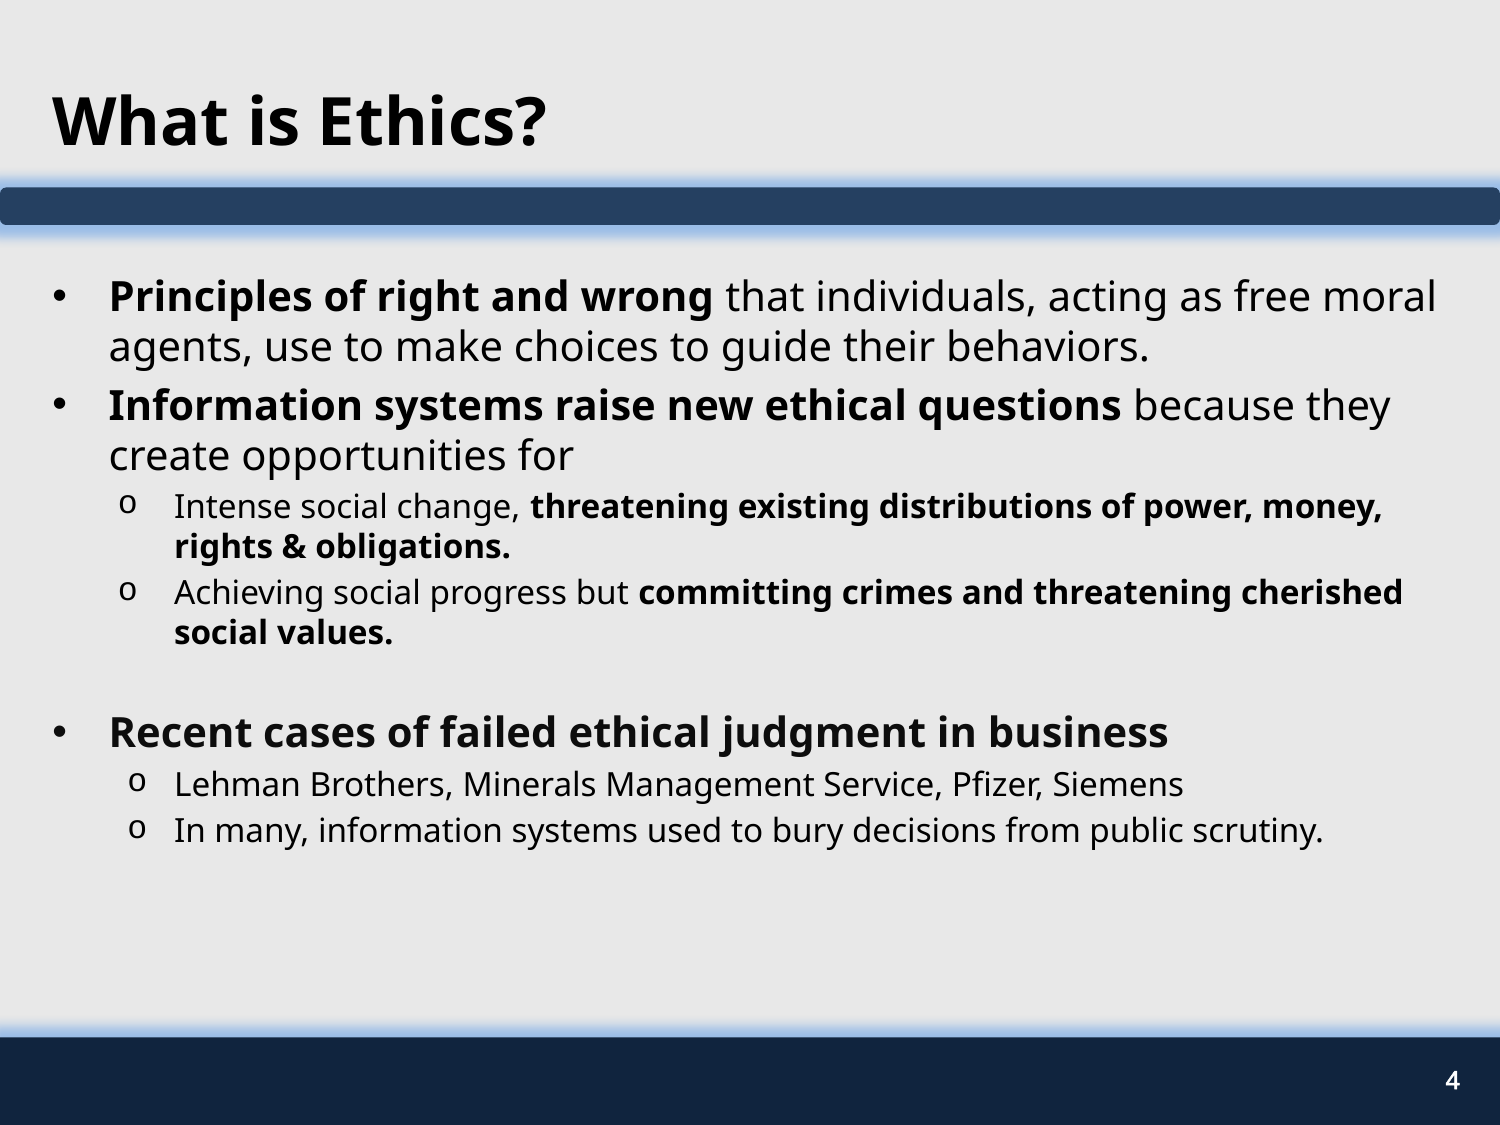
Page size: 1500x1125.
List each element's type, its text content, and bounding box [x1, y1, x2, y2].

title What is Ethics? [37, 62, 1338, 176]
list Principles of right and wrong that individuals, acting as free moral agents, use to make choices to guide their behaviors. Information systems raise new ethical questions because they create opportunities for Intense social change, threatening existing distributions of power, money, rights & obligations. Achieving social progress but committing crimes and threatening cherished social values. Recent cases of failed ethical judgment in business Lehman Brothers, Minerals Management Service, Pfizer, Siemens In many, information systems used to bury decisions from public scrutiny. [37, 262, 1475, 1013]
slide_number 4 [1412, 1050, 1475, 1113]
